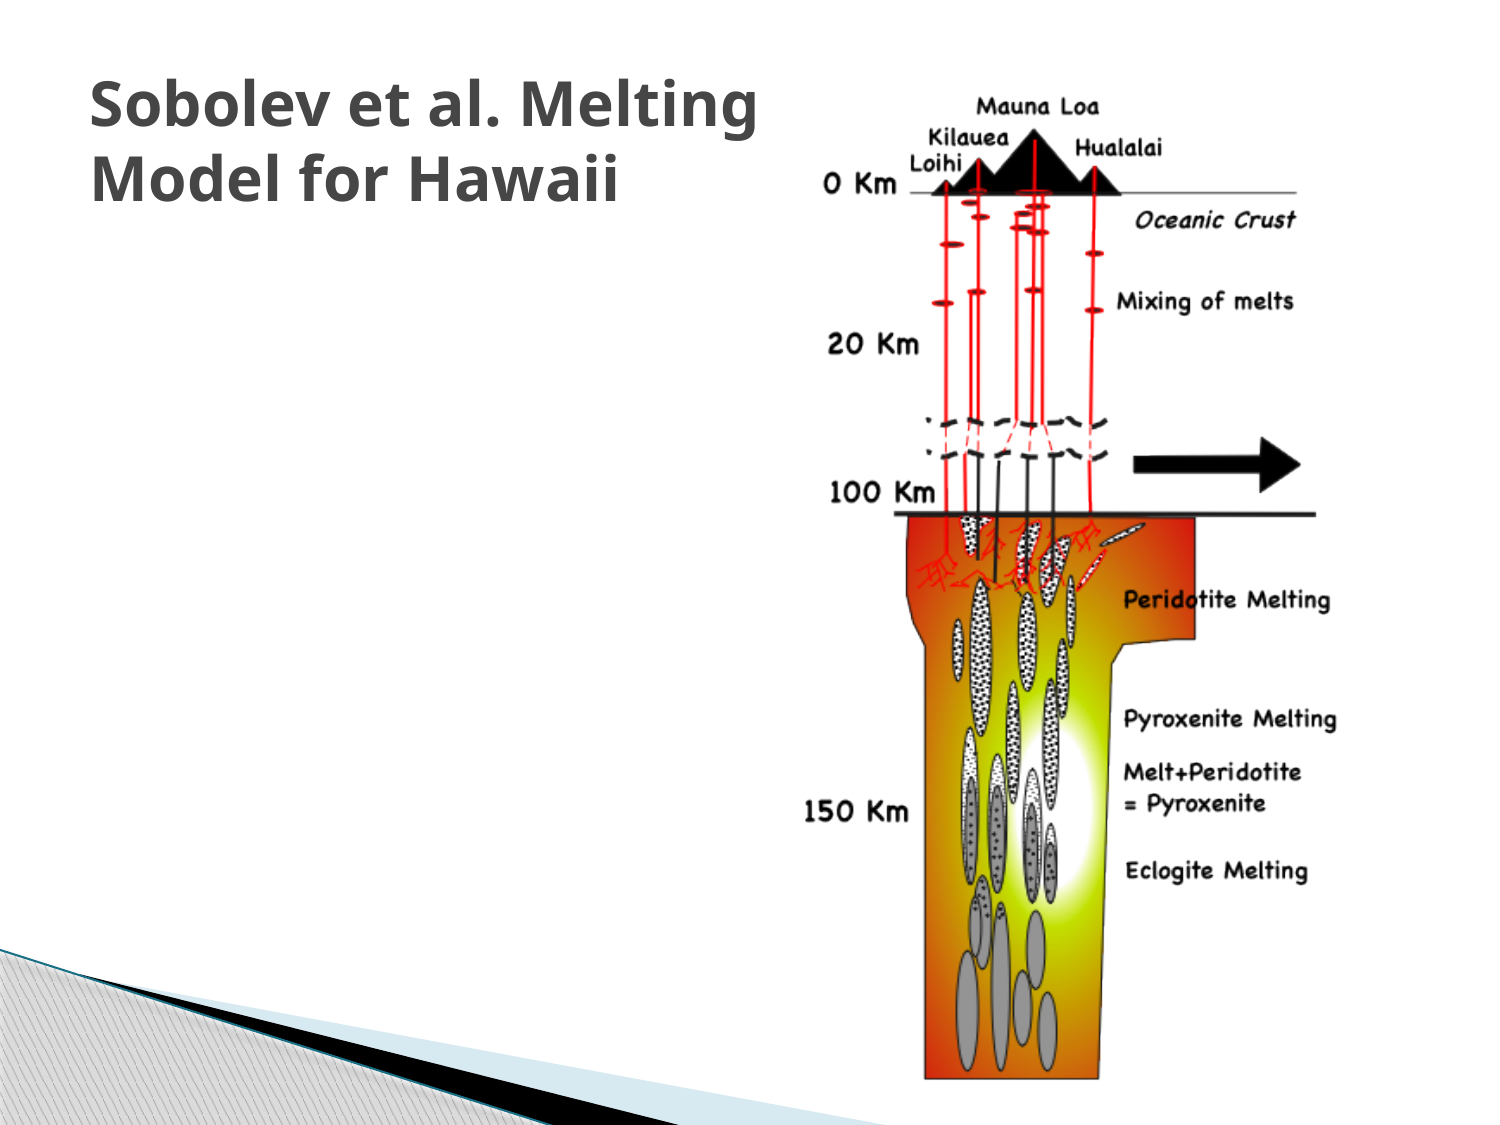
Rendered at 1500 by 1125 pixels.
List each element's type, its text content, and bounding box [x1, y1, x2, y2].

picture [804, 89, 1341, 1082]
title Sobolev et al. Melting Model for Hawaii [75, 45, 777, 233]
